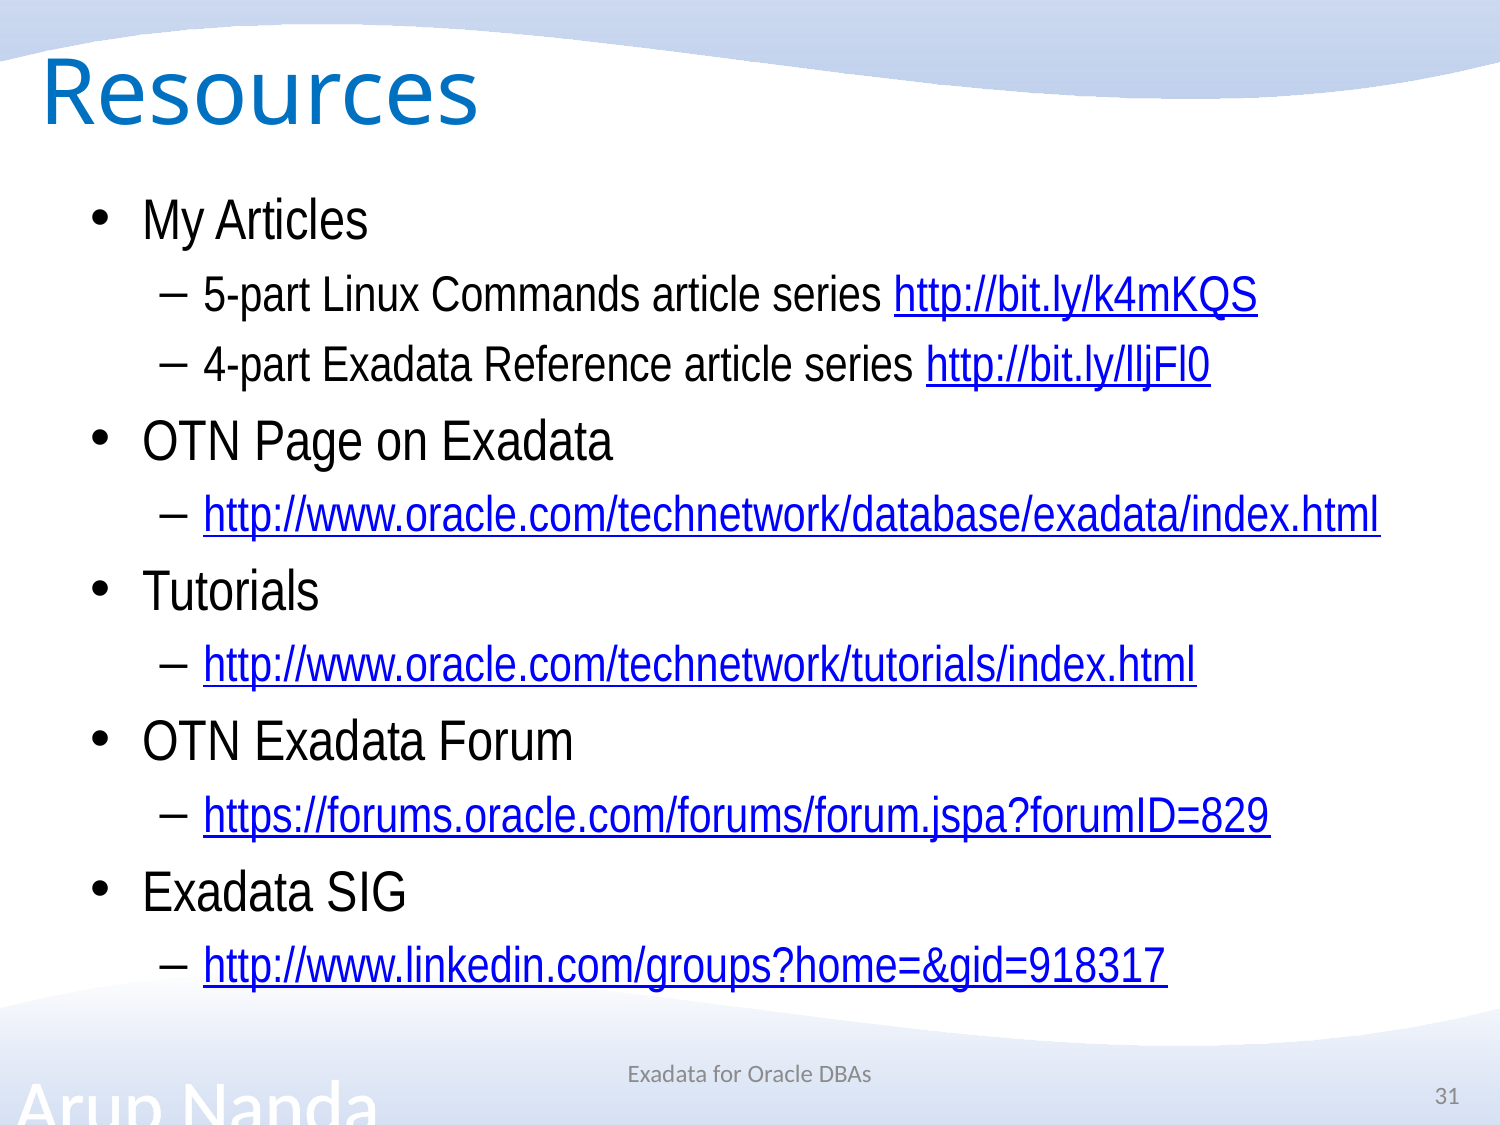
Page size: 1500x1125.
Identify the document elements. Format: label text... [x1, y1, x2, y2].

slide_number 31 [1125, 1065, 1475, 1125]
title Resources [24, 24, 1475, 150]
list My Articles 5-part Linux Commands article series http://bit.ly/k4mKQS 4-part Exadata Reference article series http://bit.ly/lljFl0 OTN Page on Exadata http://www.oracle.com/technetwork/database/exadata/index.html Tutorials http://www.oracle.com/technetwork/tutorials/index.html OTN Exadata Forum https://forums.oracle.com/forums/forum.jspa?forumID=829 Exadata SIG http://www.linkedin.com/groups?home=&gid=918317 [75, 174, 1425, 1005]
footer Exadata for Oracle DBAs [512, 1042, 988, 1103]
